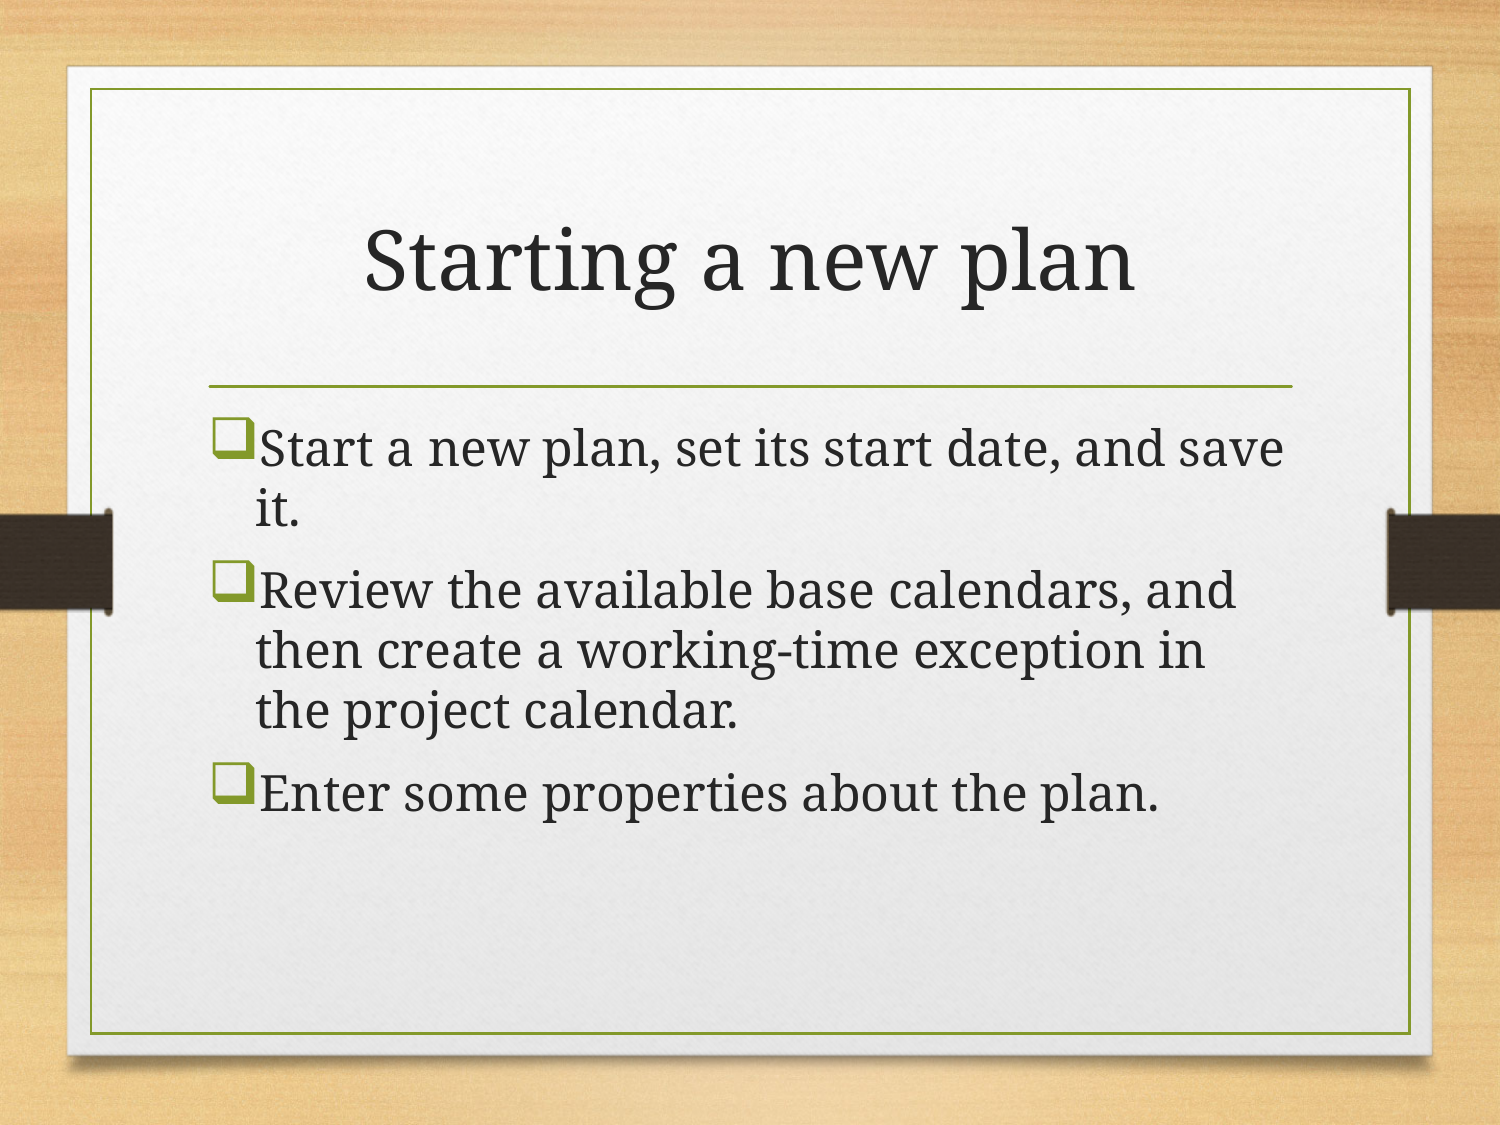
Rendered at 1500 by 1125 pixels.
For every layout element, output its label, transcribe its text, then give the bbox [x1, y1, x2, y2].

picture [0, 0, 1500, 1125]
title Starting a new plan [193, 150, 1309, 365]
list Start a new plan, set its start date, and save it. Review the available base calendars, and then create a working-time exception in the project calendar. Enter some properties about the plan. [193, 408, 1309, 974]
